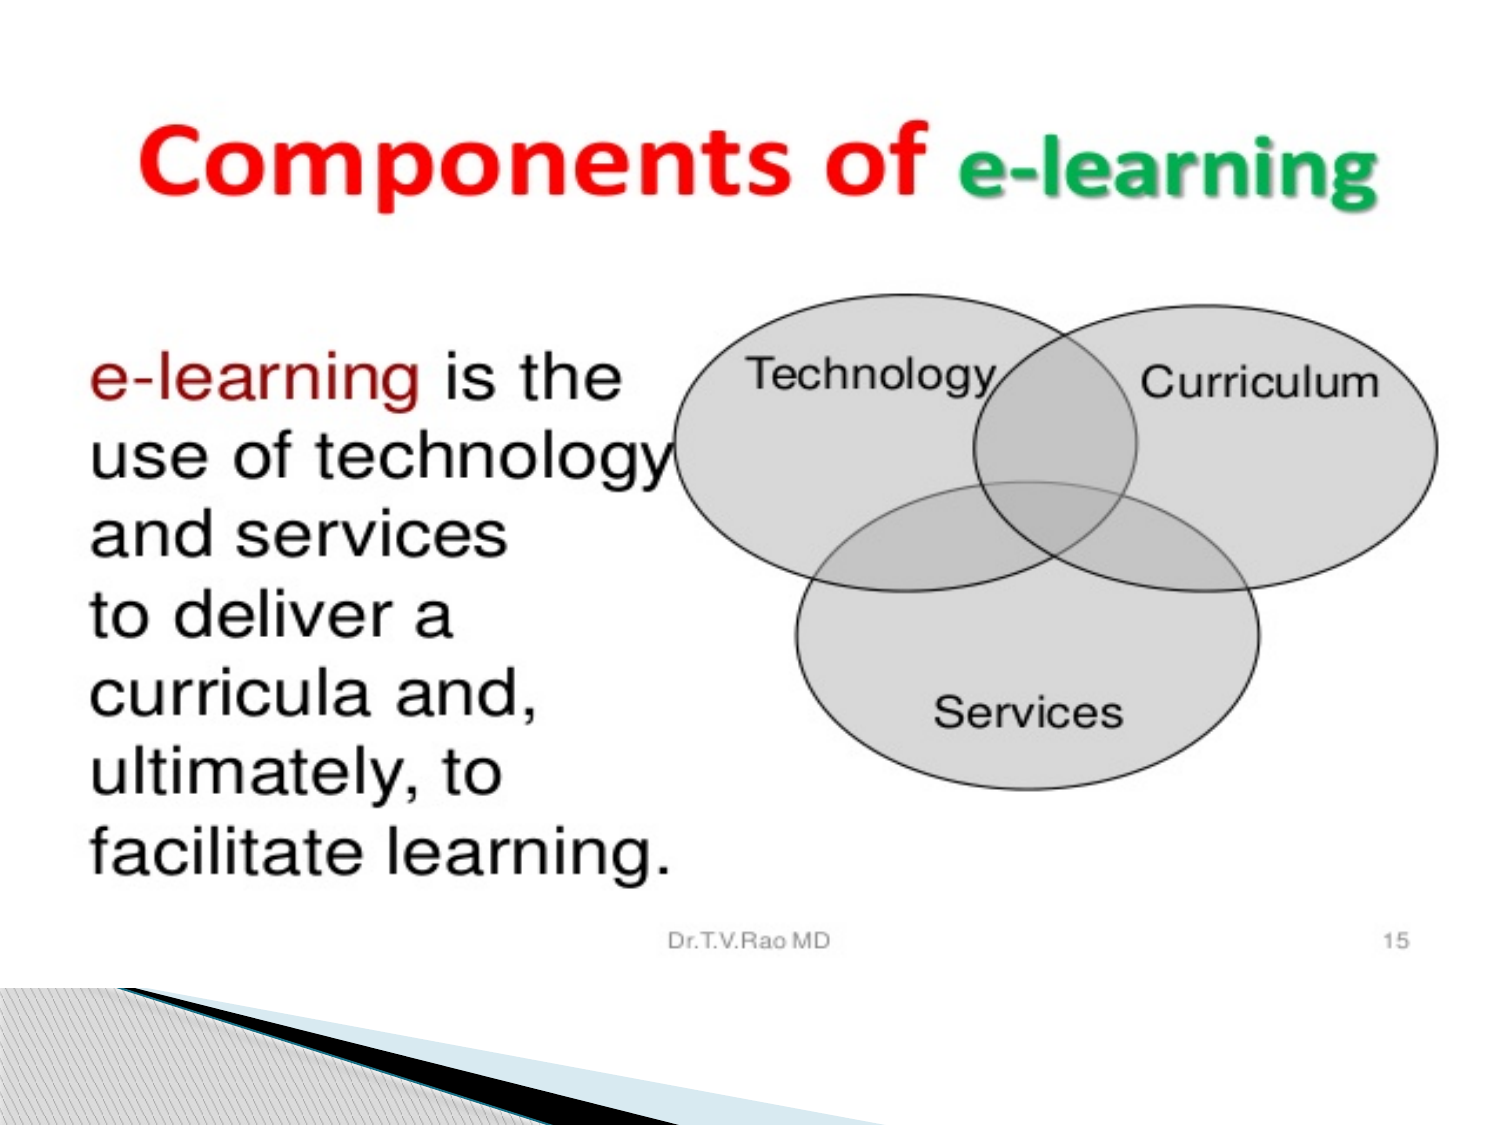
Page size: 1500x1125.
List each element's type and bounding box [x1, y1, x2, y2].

list [0, 0, 1500, 988]
